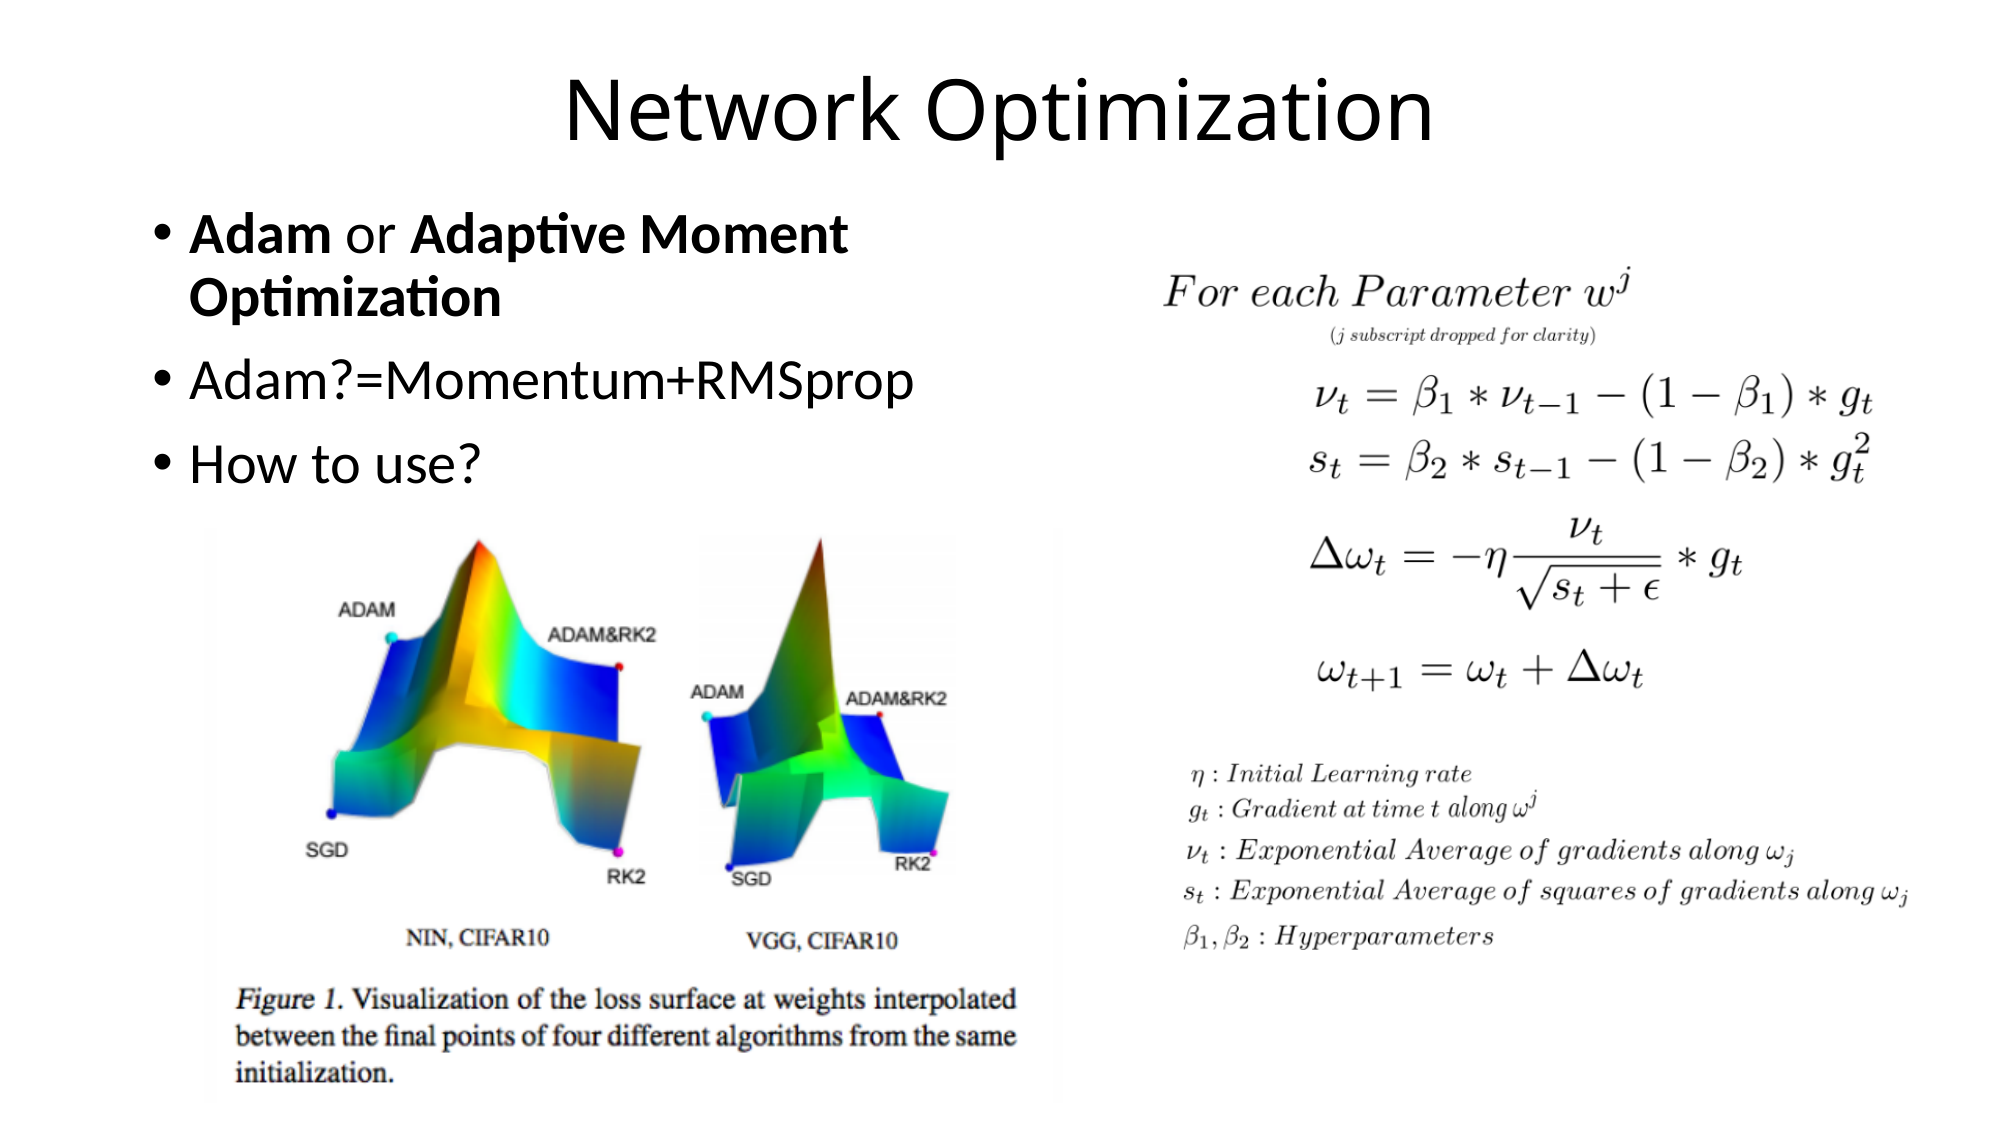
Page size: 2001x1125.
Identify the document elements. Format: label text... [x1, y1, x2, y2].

picture [1151, 253, 1923, 956]
picture [204, 528, 1063, 1103]
title Network Optimization [137, 59, 1863, 167]
list Adam or Adaptive Moment Optimization Adam?=Momentum+RMSprop How to use? [137, 195, 973, 1014]
